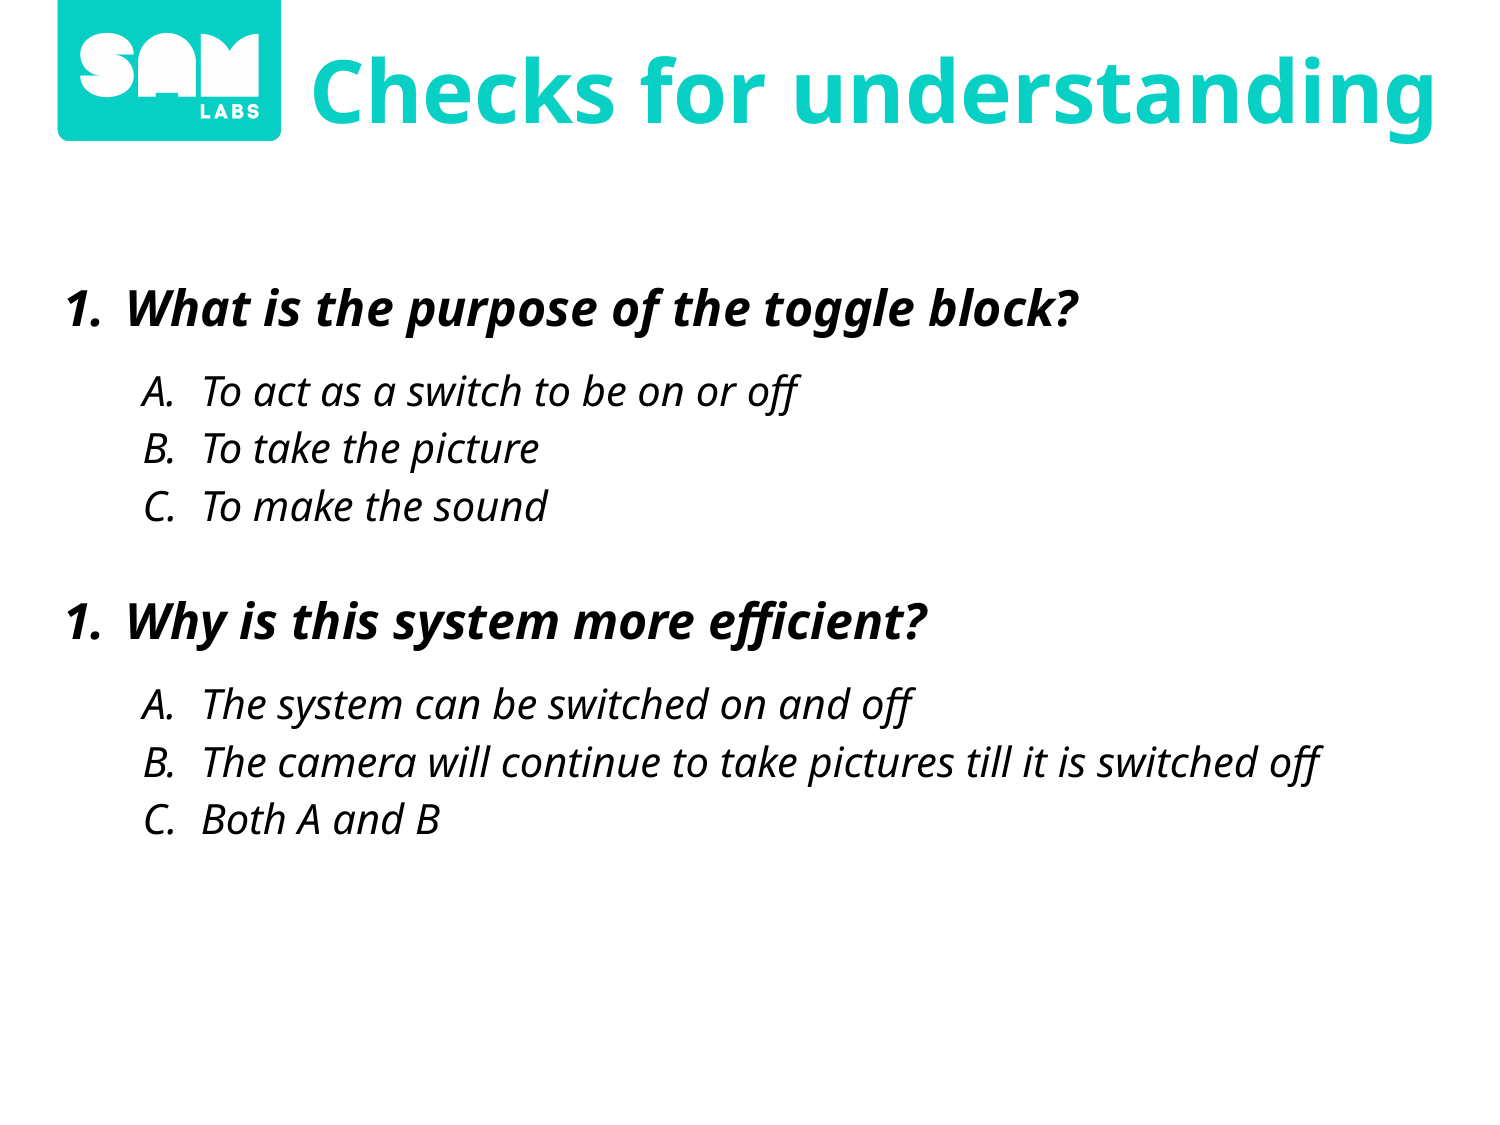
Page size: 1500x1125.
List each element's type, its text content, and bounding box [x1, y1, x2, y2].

text_box What is the purpose of the toggle block? To act as a switch to be on or off To take the picture To make the sound Why is this system more efficient? The system can be switched on and off The camera will continue to take pictures till it is switched off Both A and B [35, 272, 1464, 907]
picture [0, 0, 281, 142]
text_box Checks for understanding [286, 39, 1440, 142]
